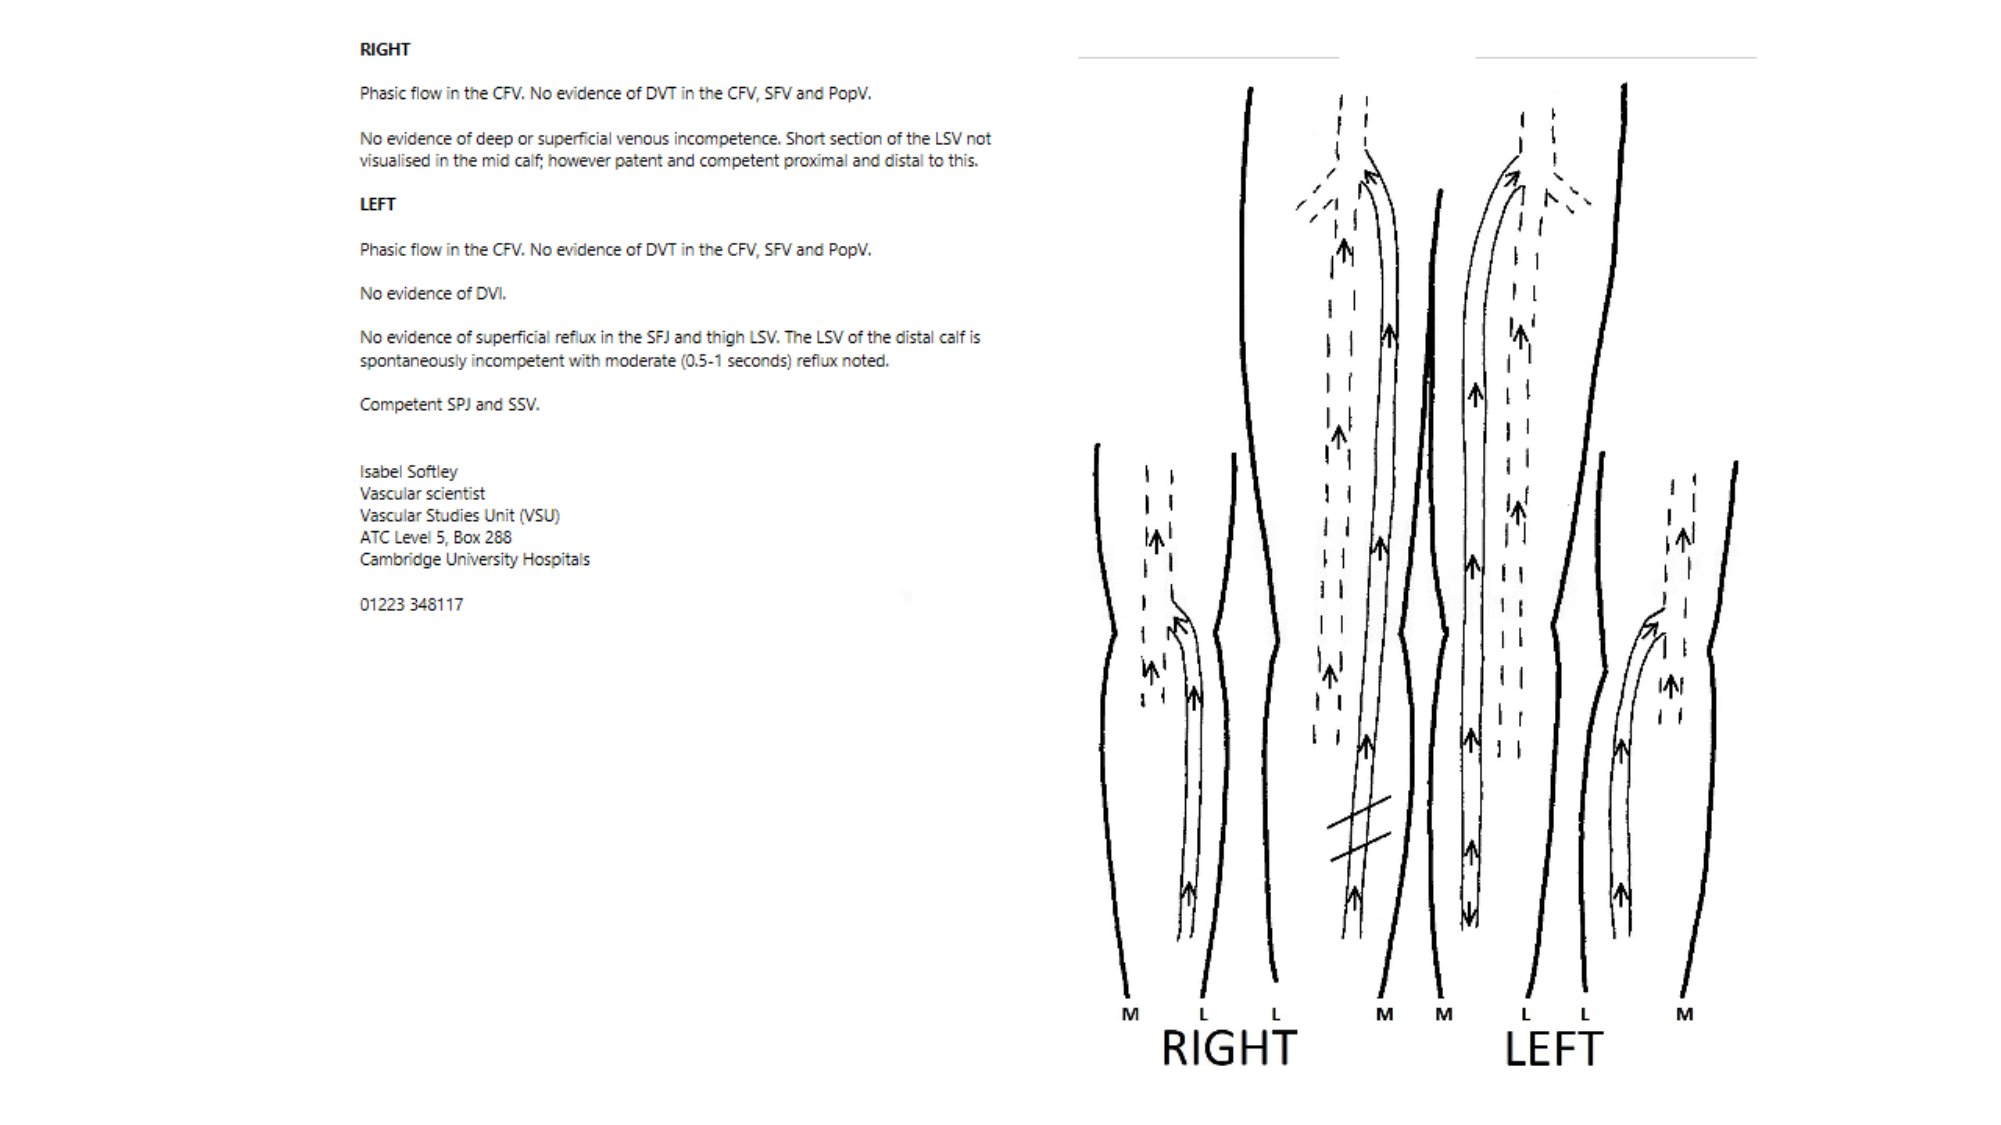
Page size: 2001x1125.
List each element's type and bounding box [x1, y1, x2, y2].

picture [355, 37, 1765, 1091]
